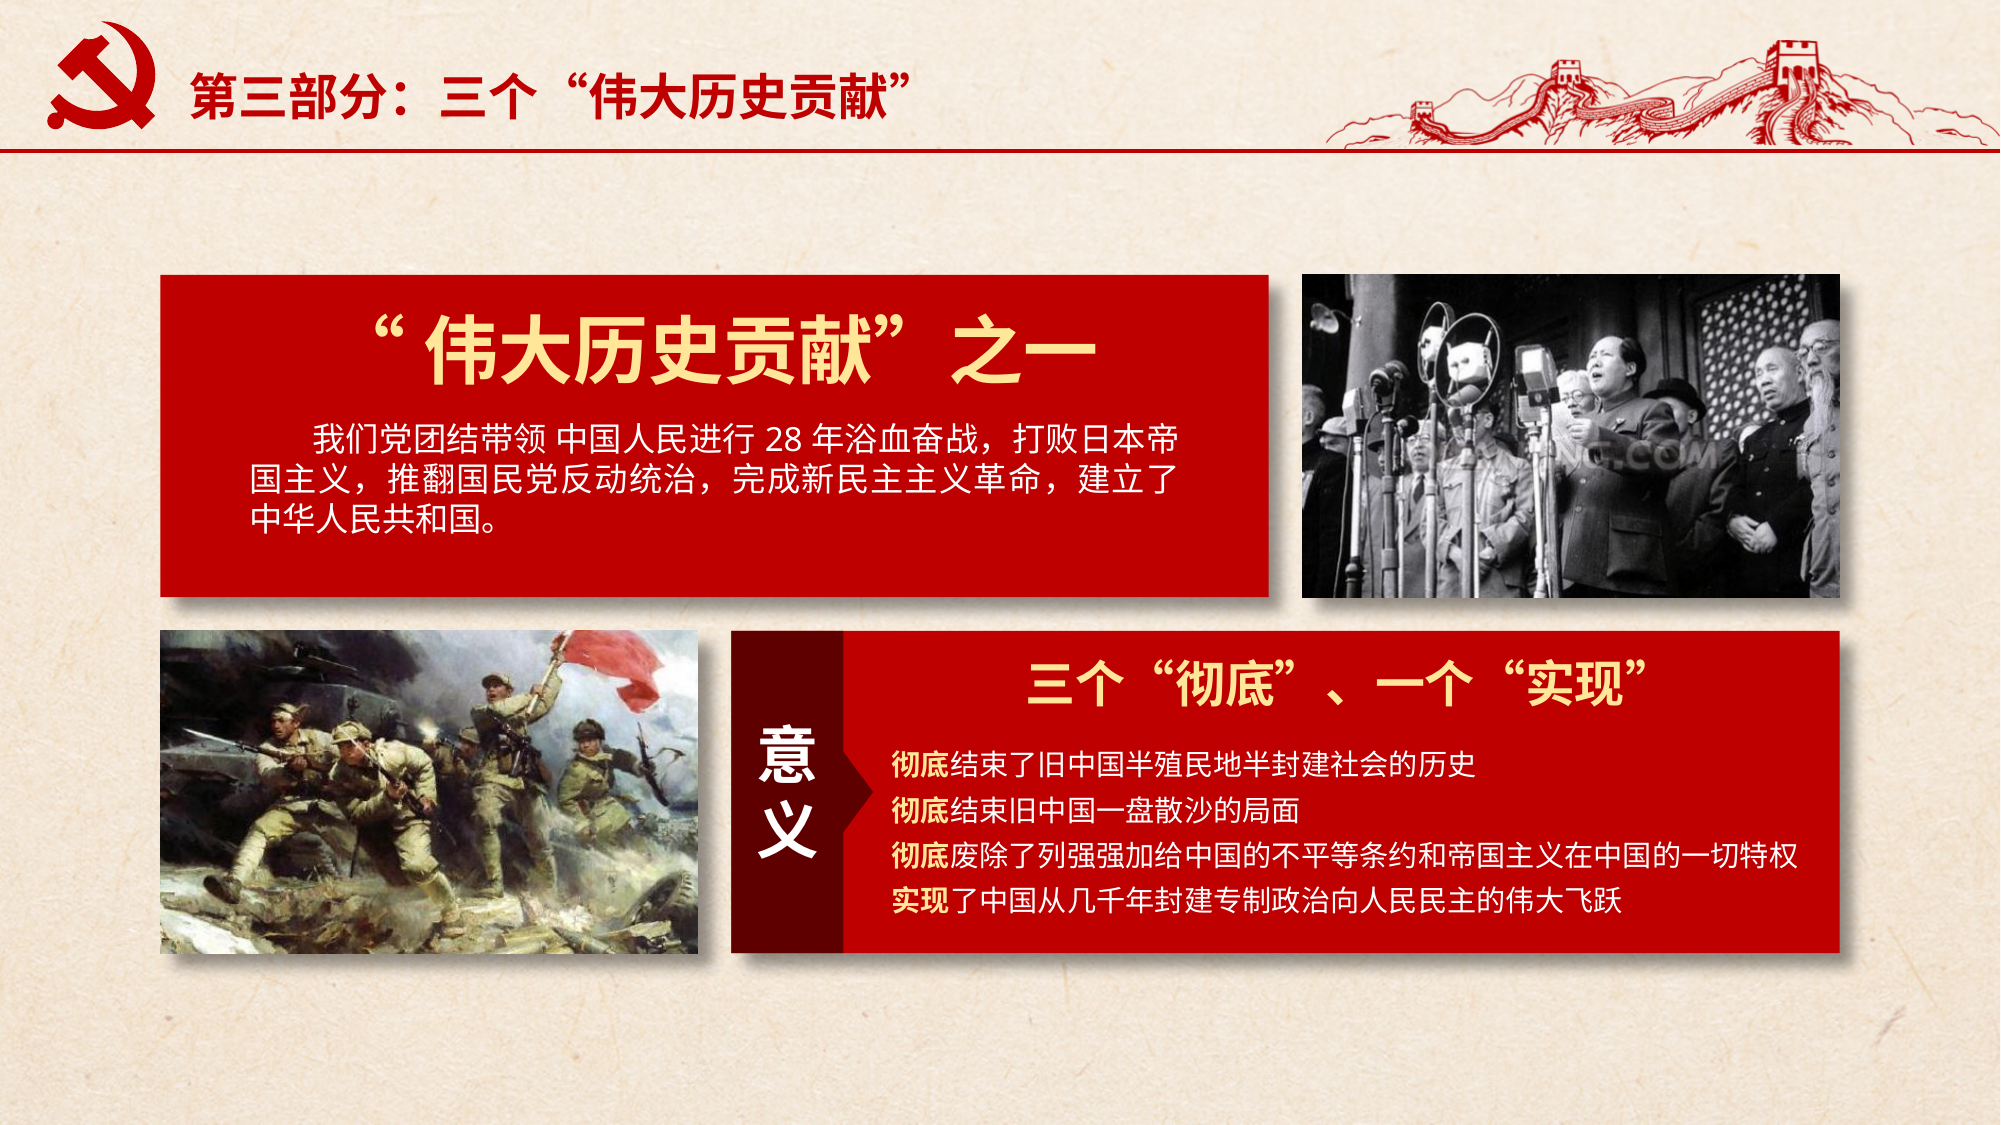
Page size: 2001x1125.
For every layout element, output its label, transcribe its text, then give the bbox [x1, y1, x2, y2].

text_box [159, 274, 1270, 598]
picture [0, 0, 2001, 1125]
text_box “伟大历史贡献”之一 [315, 296, 1114, 401]
text_box 意 义 [741, 708, 834, 874]
text_box [47, 21, 156, 130]
text_box 我们党团结带领 中国人民进行28年浴血奋战，打败日本帝国主义，推翻国民党反动统治，完成新民主主义革命，建立了中华人民共和国。 [234, 410, 1195, 546]
text_box 第三部分：三个“伟大历史贡献” [173, 57, 1038, 133]
text_box 彻底结束了旧中国半殖民地半封建社会的历史 彻底结束旧中国一盘散沙的局面 彻底废除了列强强加给中国的不平等条约和帝国主义在中国的一切特权 实现了中国从几千年封建专制政治向人民民主的伟大飞跃 [876, 739, 1830, 925]
text_box [730, 629, 875, 955]
text_box 三个“彻底”、一个“实现” [983, 645, 1717, 720]
text_box [845, 630, 1841, 954]
